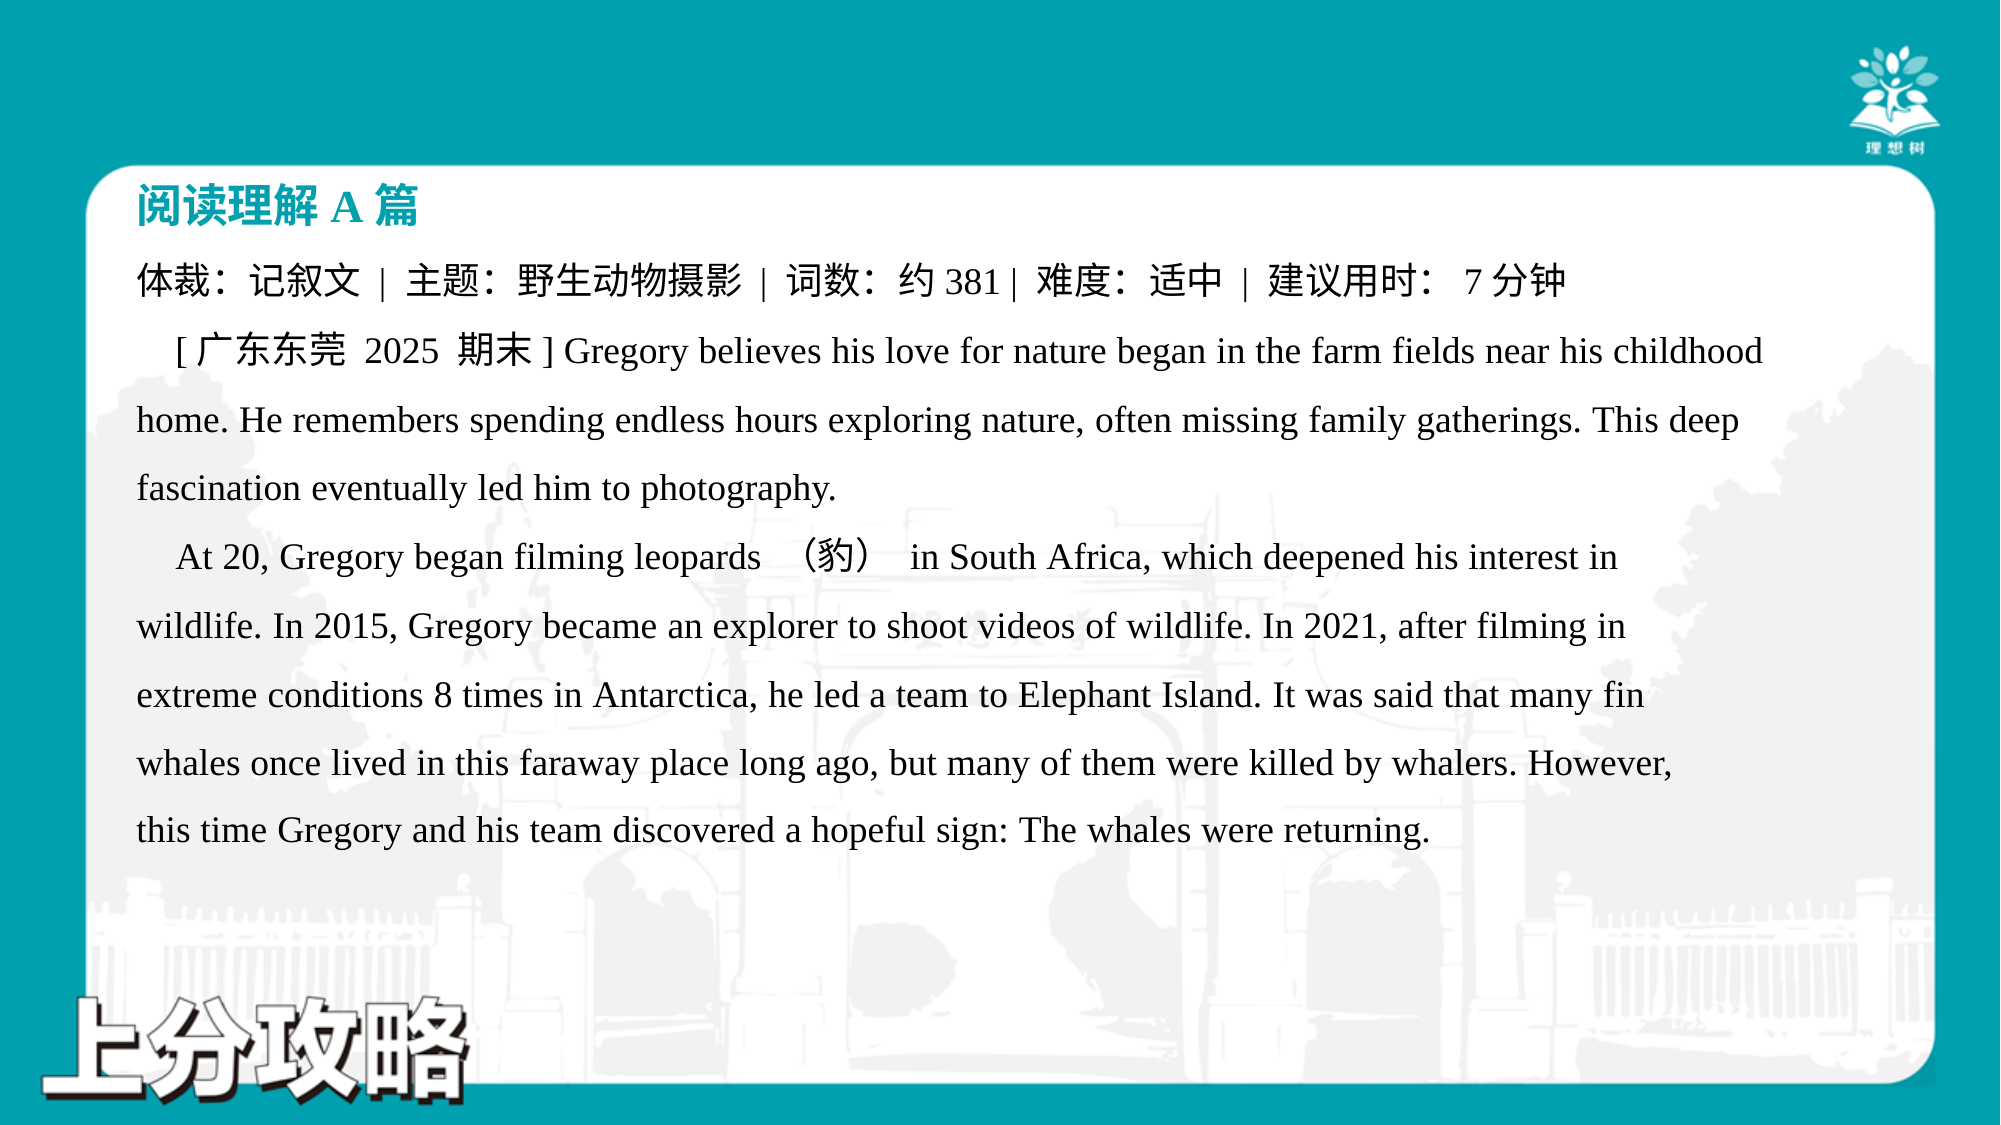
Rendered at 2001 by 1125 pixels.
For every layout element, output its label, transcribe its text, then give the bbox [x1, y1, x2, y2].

picture [0, 0, 2000, 1125]
text_box 阅读理解A篇 [136, 176, 1865, 232]
text_box 体裁：记叙文 | 主题：野生动物摄影 | 词数：约381 | 难度：适中 | 建议用时：7分钟 [广东东莞 2025 期末] Gregory believes his love for nature began in the farm fields near his childhood home. He remembers spending endless hours exploring nature, often missing family gatherings. This deep fascination eventually led him to photography. At 20, Gregory began filming leopards （豹） in South Africa, which deepened his interest in wildlife. In 2015, Gregory became an explorer to shoot videos of wildlife. In 2021, after filming in extreme conditions 8 times in Antarctica, he led a team to Elephant Island. It was said that many fin whales once lived in this faraway place long ago, but many of them were killed by whalers. However, this time Gregory and his team discovered a hopeful sign: The whales were returning.#3 [136, 233, 1865, 842]
